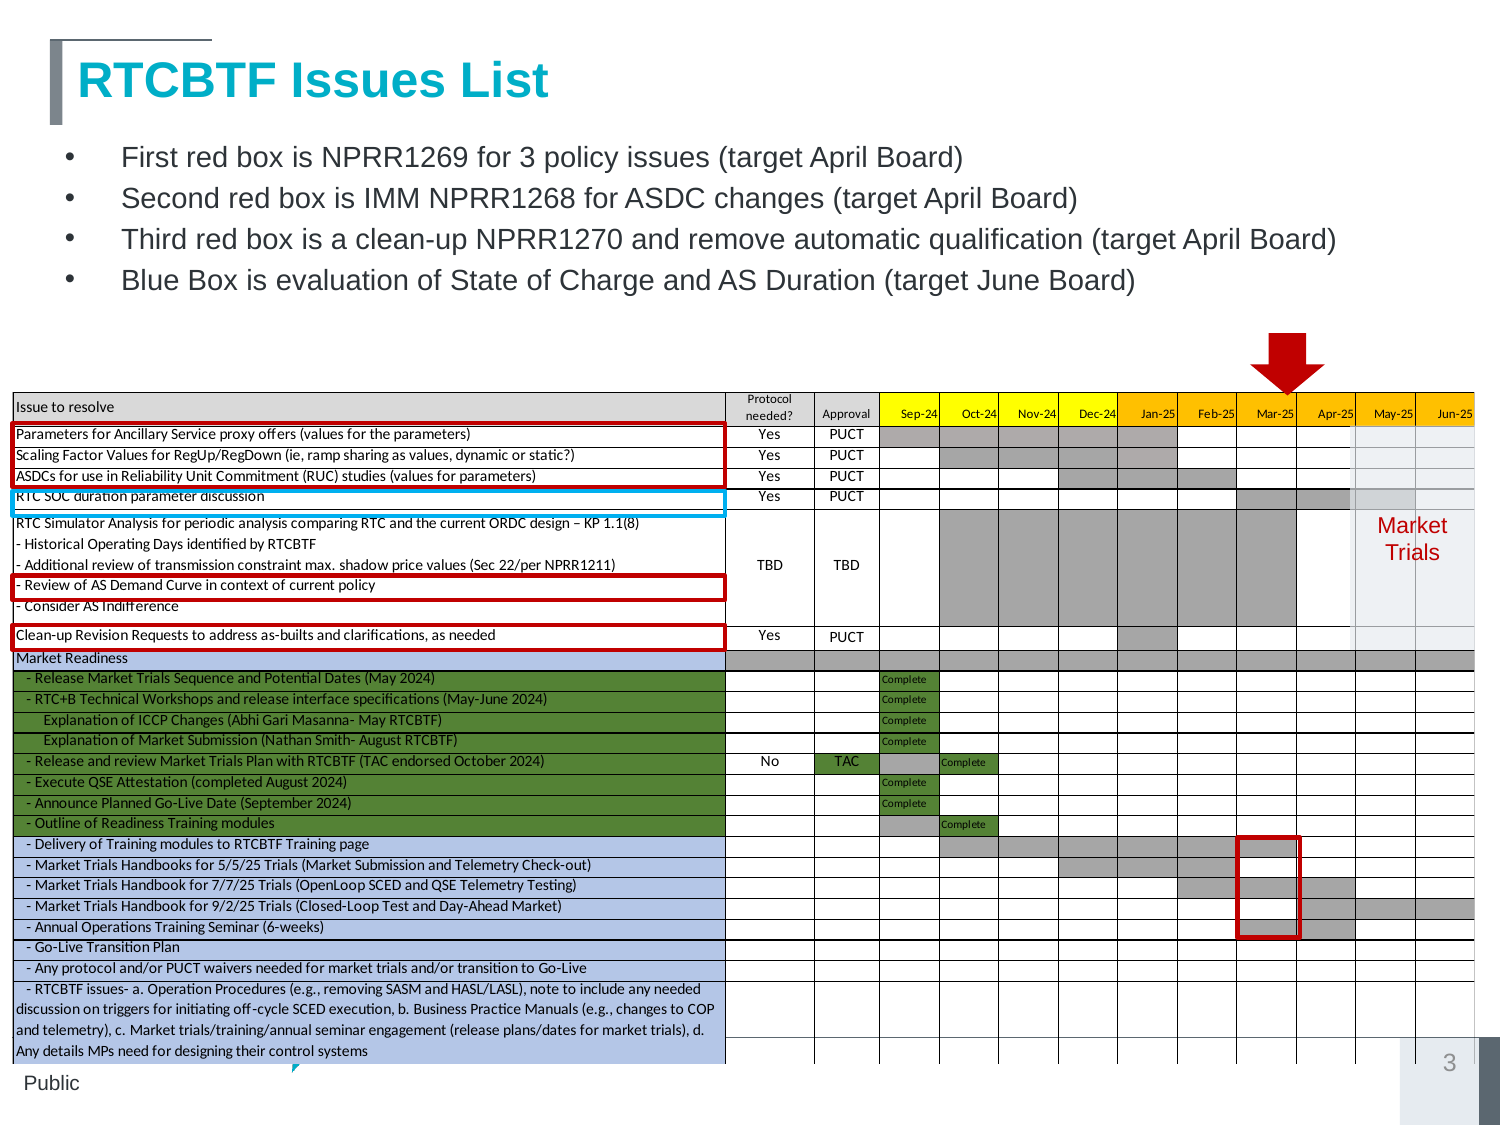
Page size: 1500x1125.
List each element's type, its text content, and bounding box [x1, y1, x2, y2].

text_box [1247, 330, 1327, 390]
picture [16, 494, 722, 513]
list First red box is NPRR1269 for 3 policy issues (target April Board) Second red box is IMM NPRR1268 for ASDC changes (target April Board) Third red box is a clean-up NPRR1270 and remove automatic qualification (target April Board) Blue Box is evaluation of State of Charge and AS Duration (target June Board) [50, 131, 1488, 334]
title RTCBTF Issues List [62, 39, 1450, 131]
picture [12, 391, 1476, 1075]
